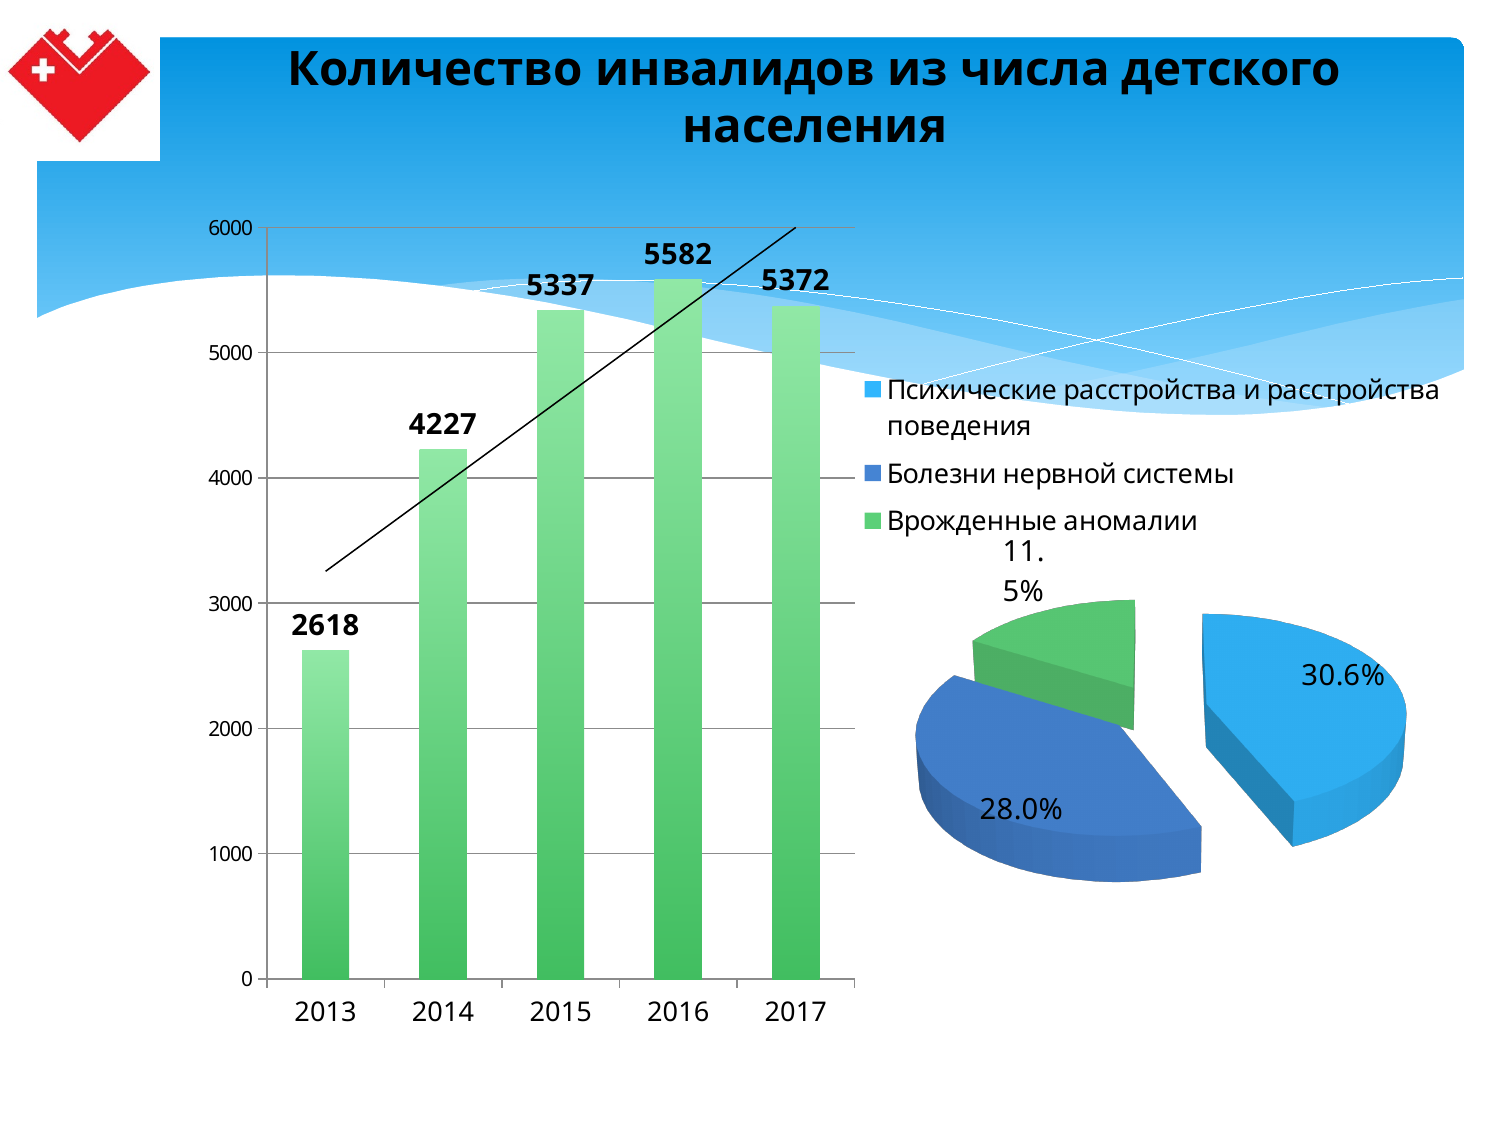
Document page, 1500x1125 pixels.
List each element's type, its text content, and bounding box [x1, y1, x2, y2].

picture [0, 0, 160, 162]
title Количество инвалидов из числа детского населения [165, 30, 1471, 161]
chart [194, 195, 1459, 1047]
